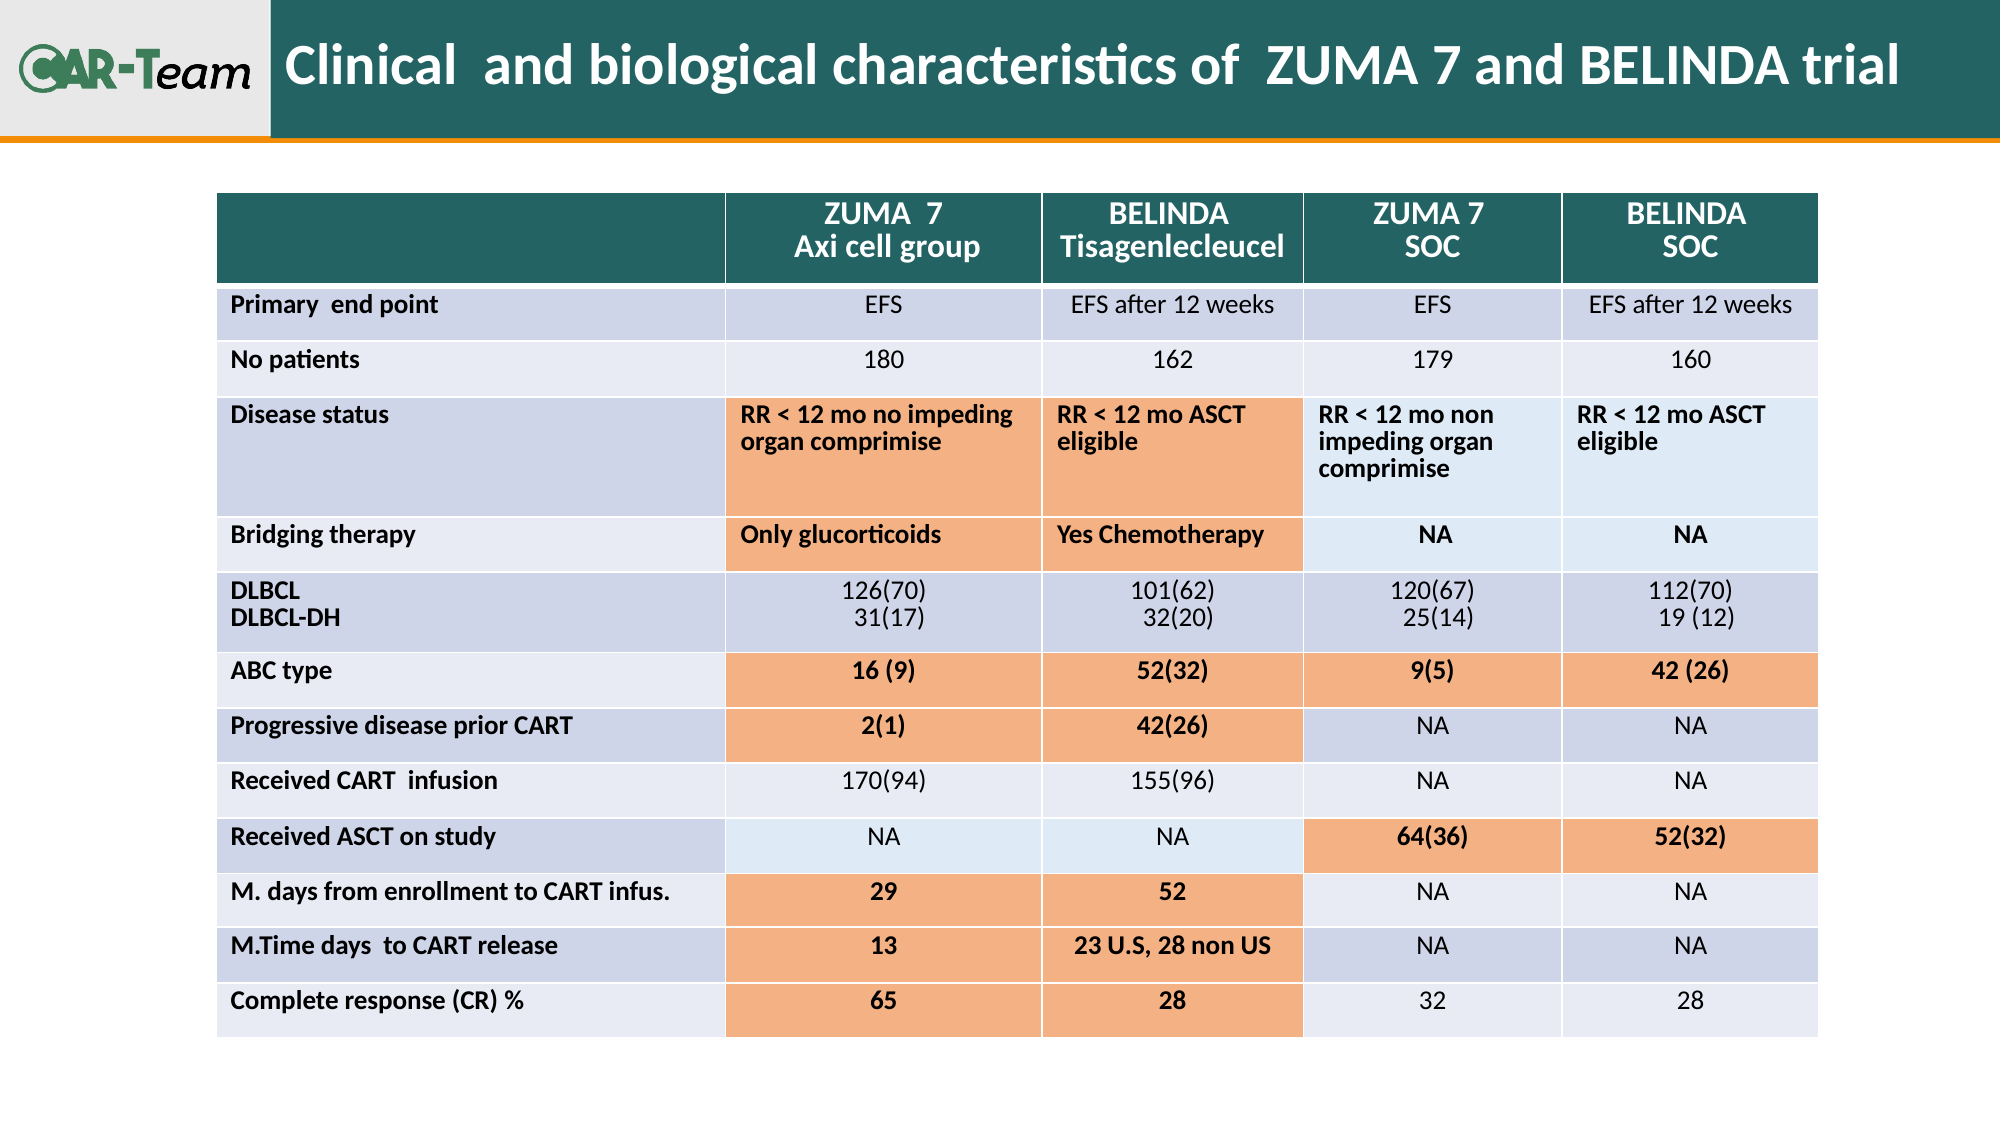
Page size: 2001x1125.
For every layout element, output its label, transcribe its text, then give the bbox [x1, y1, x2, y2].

table_cell EFS after 12 weeks [1043, 289, 1303, 340]
table_cell 155(96) [1043, 764, 1303, 817]
table_cell 180 [726, 342, 1041, 396]
table_cell DLBCL DLBCL-DH [217, 573, 725, 652]
table_cell 126(70) 31(17) [726, 573, 1041, 652]
table_cell Received ASCT on study [217, 819, 725, 873]
table_cell NA [1563, 764, 1818, 817]
text_box [64, 40, 2000, 152]
table_cell Primary end point [217, 289, 725, 340]
table_cell NA [1304, 764, 1561, 817]
table_cell Yes Chemotherapy [1043, 518, 1303, 571]
table_cell Complete response (CR) % [217, 984, 725, 1037]
table_cell NA [726, 819, 1041, 873]
table_cell RR < 12 mo non impeding organ comprimise [1304, 398, 1561, 516]
table_cell 65 [726, 984, 1041, 1037]
table_cell RR < 12 mo ASCT eligible [1043, 398, 1303, 516]
table_cell 64(36) [1304, 819, 1561, 873]
table_cell Only glucorticoids [726, 518, 1041, 571]
table_cell EFS [1304, 289, 1561, 340]
table_cell NA [1563, 518, 1818, 571]
table_header ZUMA 7 SOC [1304, 193, 1561, 283]
table_cell 170(94) [726, 764, 1041, 817]
table_cell M.Time days to CART release [217, 928, 725, 982]
table_cell 162 [1043, 342, 1303, 396]
table_header BELINDA SOC [1563, 193, 1818, 283]
table_cell Received CART infusion [217, 764, 725, 817]
table_cell NA [1304, 518, 1561, 571]
table_cell NA [1043, 819, 1303, 873]
table_cell 52(32) [1563, 819, 1818, 873]
picture [19, 44, 64, 93]
table_cell 29 [726, 874, 1041, 926]
table_header ZUMA 7 Axi cell group [726, 193, 1041, 283]
table_header [217, 193, 725, 283]
table_cell EFS after 12 weeks [1563, 289, 1818, 340]
table_cell NA [1304, 874, 1561, 926]
table_cell RR < 12 mo no impeding organ comprimise [726, 398, 1041, 516]
table_cell 16 (9) [726, 653, 1041, 707]
table_cell NA [1563, 874, 1818, 926]
table_cell 42(26) [1043, 709, 1303, 762]
table_cell 101(62) 32(20) [1043, 573, 1303, 652]
table_cell NA [1304, 928, 1561, 982]
table_cell NA [1304, 709, 1561, 762]
title Clinical and biological characteristics of ZUMA 7 and BELINDA trial [270, 0, 2000, 138]
table_cell Bridging therapy [217, 518, 725, 571]
table_cell M. days from enrollment to CART infus. [217, 874, 725, 926]
table_cell 13 [726, 928, 1041, 982]
table_cell 9(5) [1304, 653, 1561, 707]
table_cell 52(32) [1043, 653, 1303, 707]
table_cell 28 [1043, 984, 1303, 1037]
table_cell Progressive disease prior CART [217, 709, 725, 762]
table_cell 23 U.S, 28 non US [1043, 928, 1303, 982]
table_cell 42 (26) [1563, 653, 1818, 707]
table_cell 120(67) 25(14) [1304, 573, 1561, 652]
table_cell 179 [1304, 342, 1561, 396]
table_cell NA [1563, 928, 1818, 982]
table_cell EFS [726, 289, 1041, 340]
table_header BELINDA Tisagenlecleucel [1043, 193, 1303, 283]
table_cell 160 [1563, 342, 1818, 396]
table_cell No patients [217, 342, 725, 396]
table_cell Disease status [217, 398, 725, 516]
table_cell 112(70) 19 (12) [1563, 573, 1818, 652]
table_cell 52 [1043, 874, 1303, 926]
table_cell ABC type [217, 653, 725, 707]
table_cell 2(1) [726, 709, 1041, 762]
table_cell 32 [1304, 984, 1561, 1037]
table_cell NA [1563, 709, 1818, 762]
table_cell RR < 12 mo ASCT eligible [1563, 398, 1818, 516]
table_cell 28 [1563, 984, 1818, 1037]
